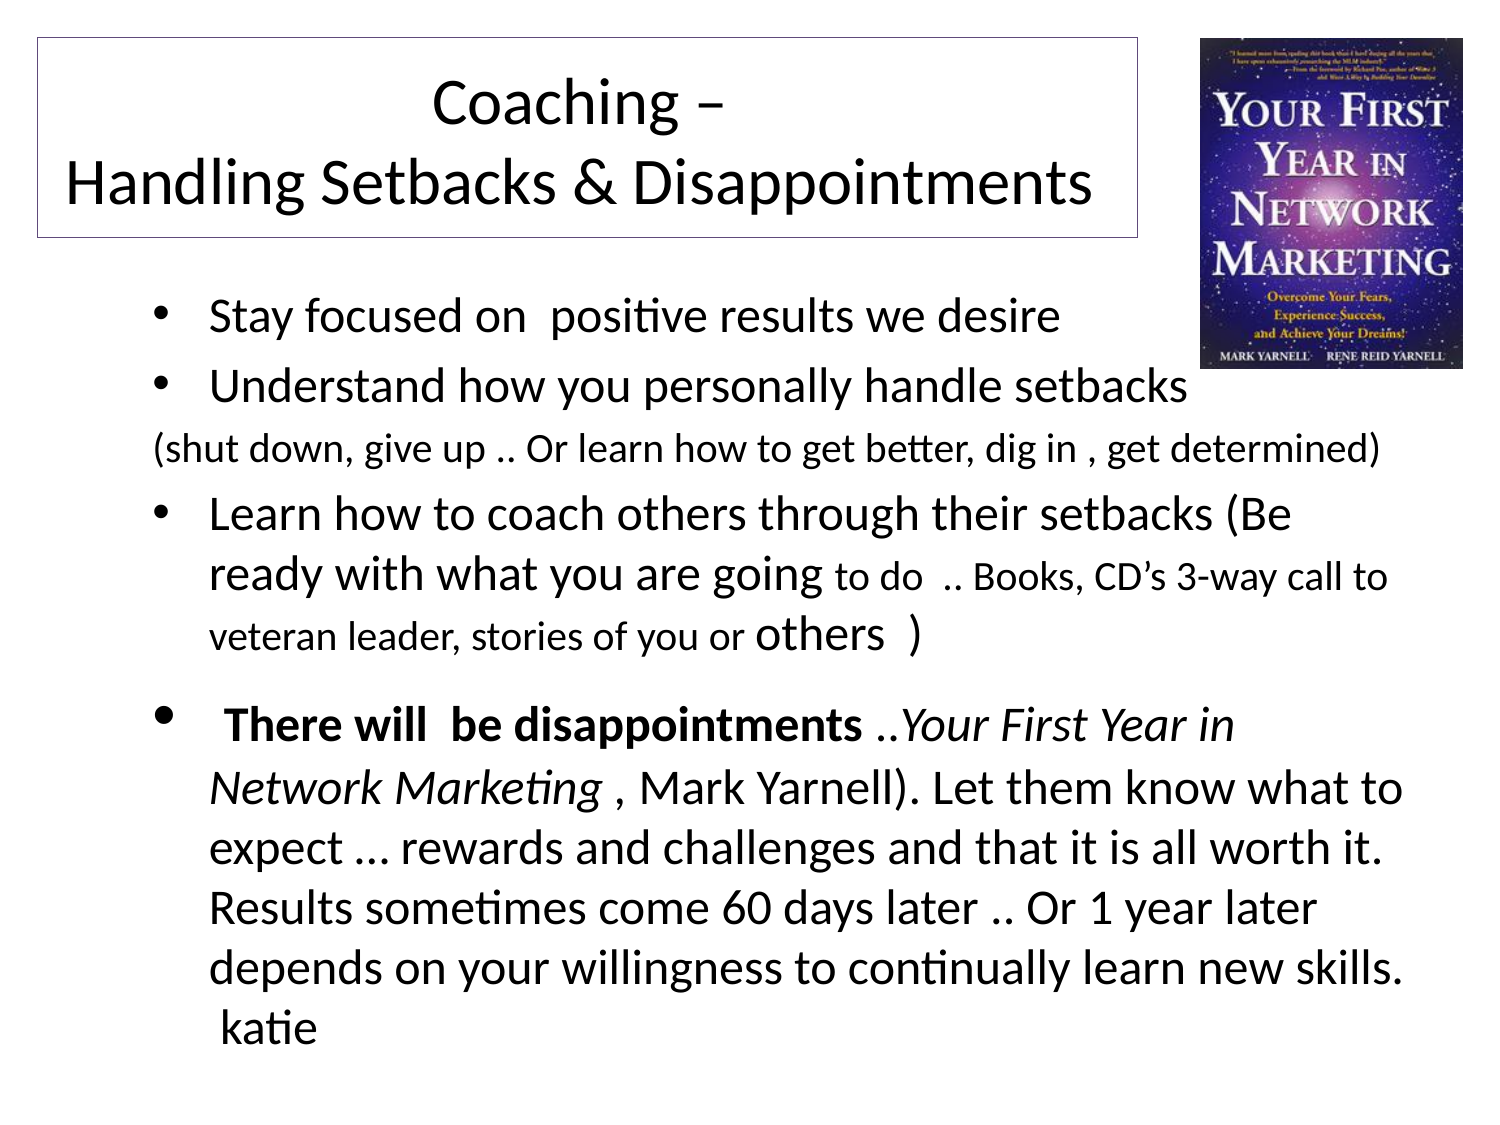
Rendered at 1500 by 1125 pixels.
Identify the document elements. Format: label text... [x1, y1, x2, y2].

picture [1199, 37, 1463, 369]
list Stay focused on positive results we desire Understand how you personally handle setbacks (shut down, give up .. Or learn how to get better, dig in , get determined) Learn how to coach others through their setbacks (Be ready with what you are going to do .. Books, CD’s 3-way call to veteran leader, stories of you or others ) There will be disappointments ..Your First Year in Network Marketing , Mark Yarnell). Let them know what to expect … rewards and challenges and that it is all worth it. Results sometimes come 60 days later .. Or 1 year later depends on your willingness to continually learn new skills. katie [137, 275, 1425, 1075]
title Coaching – Handling Setbacks & Disappointments [37, 37, 1138, 238]
